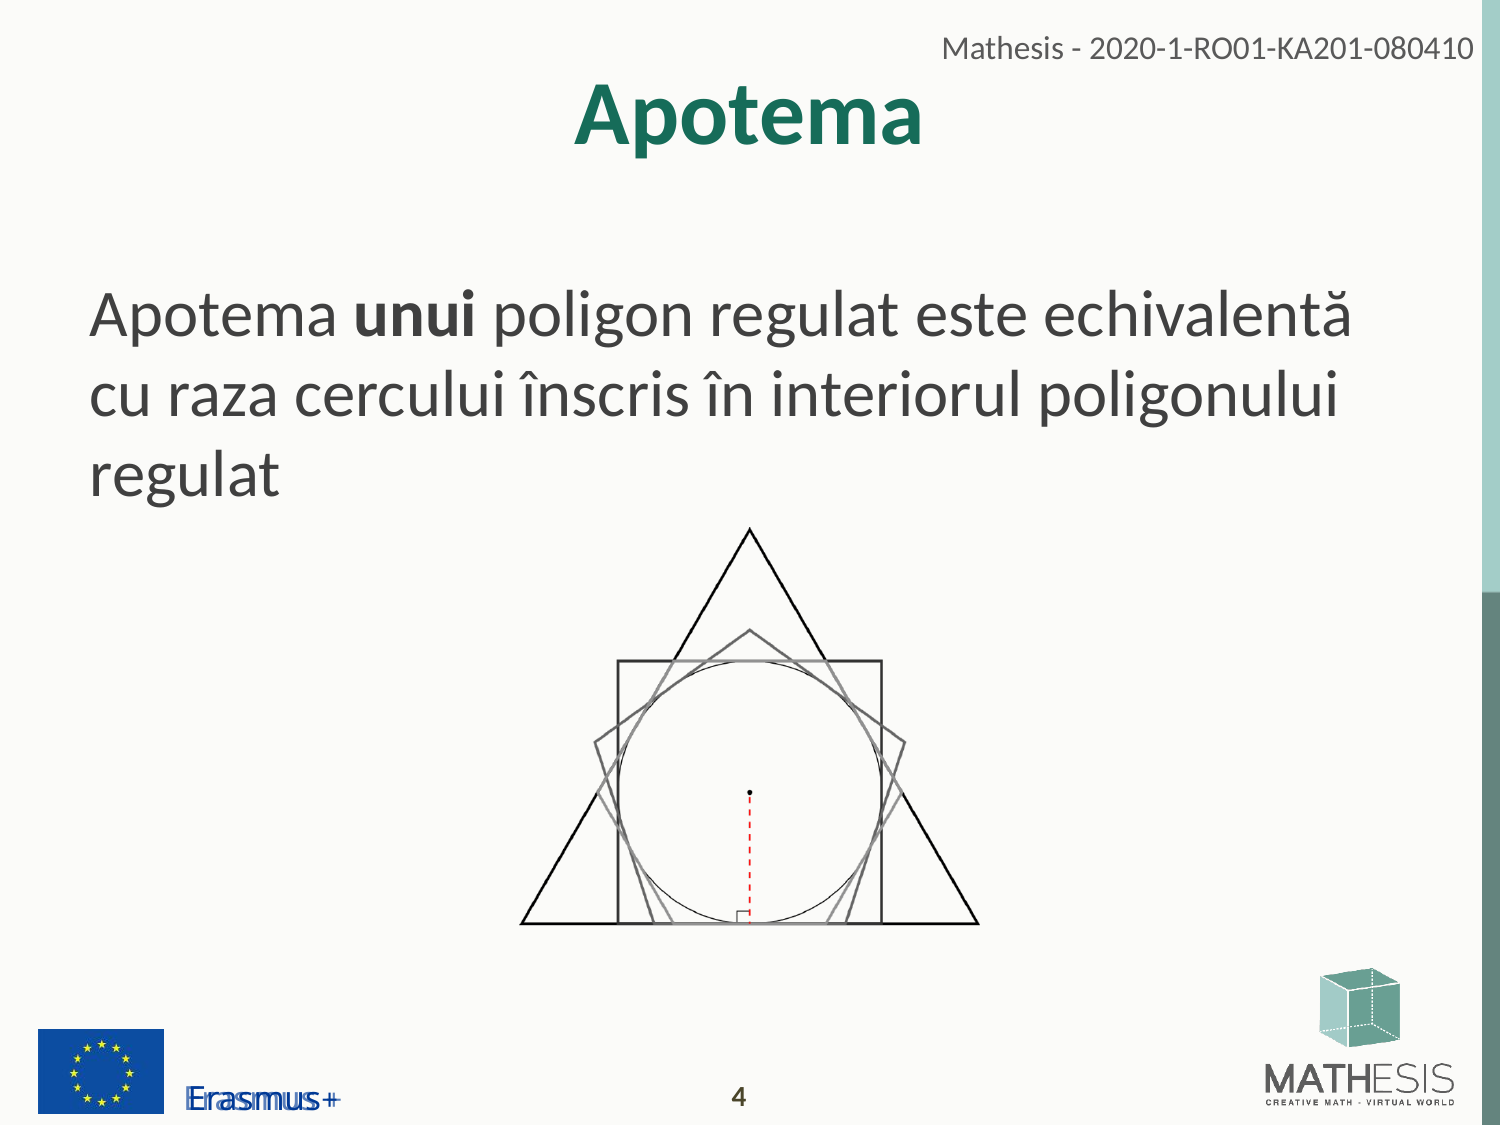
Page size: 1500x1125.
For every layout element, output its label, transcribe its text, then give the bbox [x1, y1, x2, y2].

picture [38, 1029, 164, 1114]
list Apotema unui poligon regulat este echivalentă cu raza cercului înscris în interiorul poligonului regulat [75, 262, 1425, 551]
picture [519, 526, 981, 927]
title Apotema [75, 45, 1425, 233]
